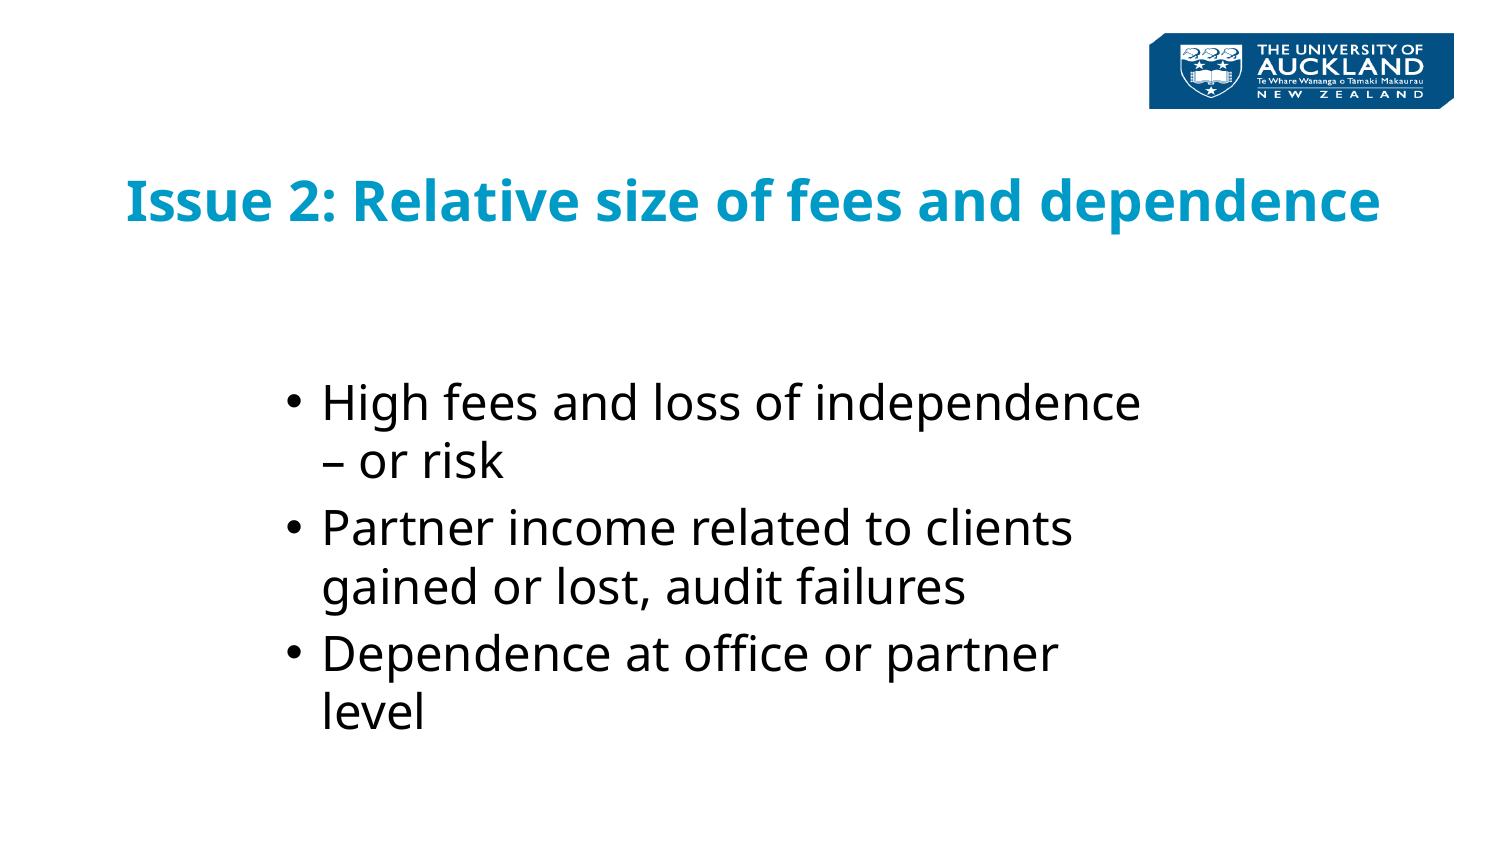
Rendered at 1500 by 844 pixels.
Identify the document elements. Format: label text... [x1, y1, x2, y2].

list High fees and loss of independence – or risk Partner income related to clients gained or lost, audit failures Dependence at office or partner level [270, 363, 1179, 748]
picture [1149, 33, 1454, 109]
title Issue 2: Relative size of fees and dependence [111, 157, 1429, 246]
